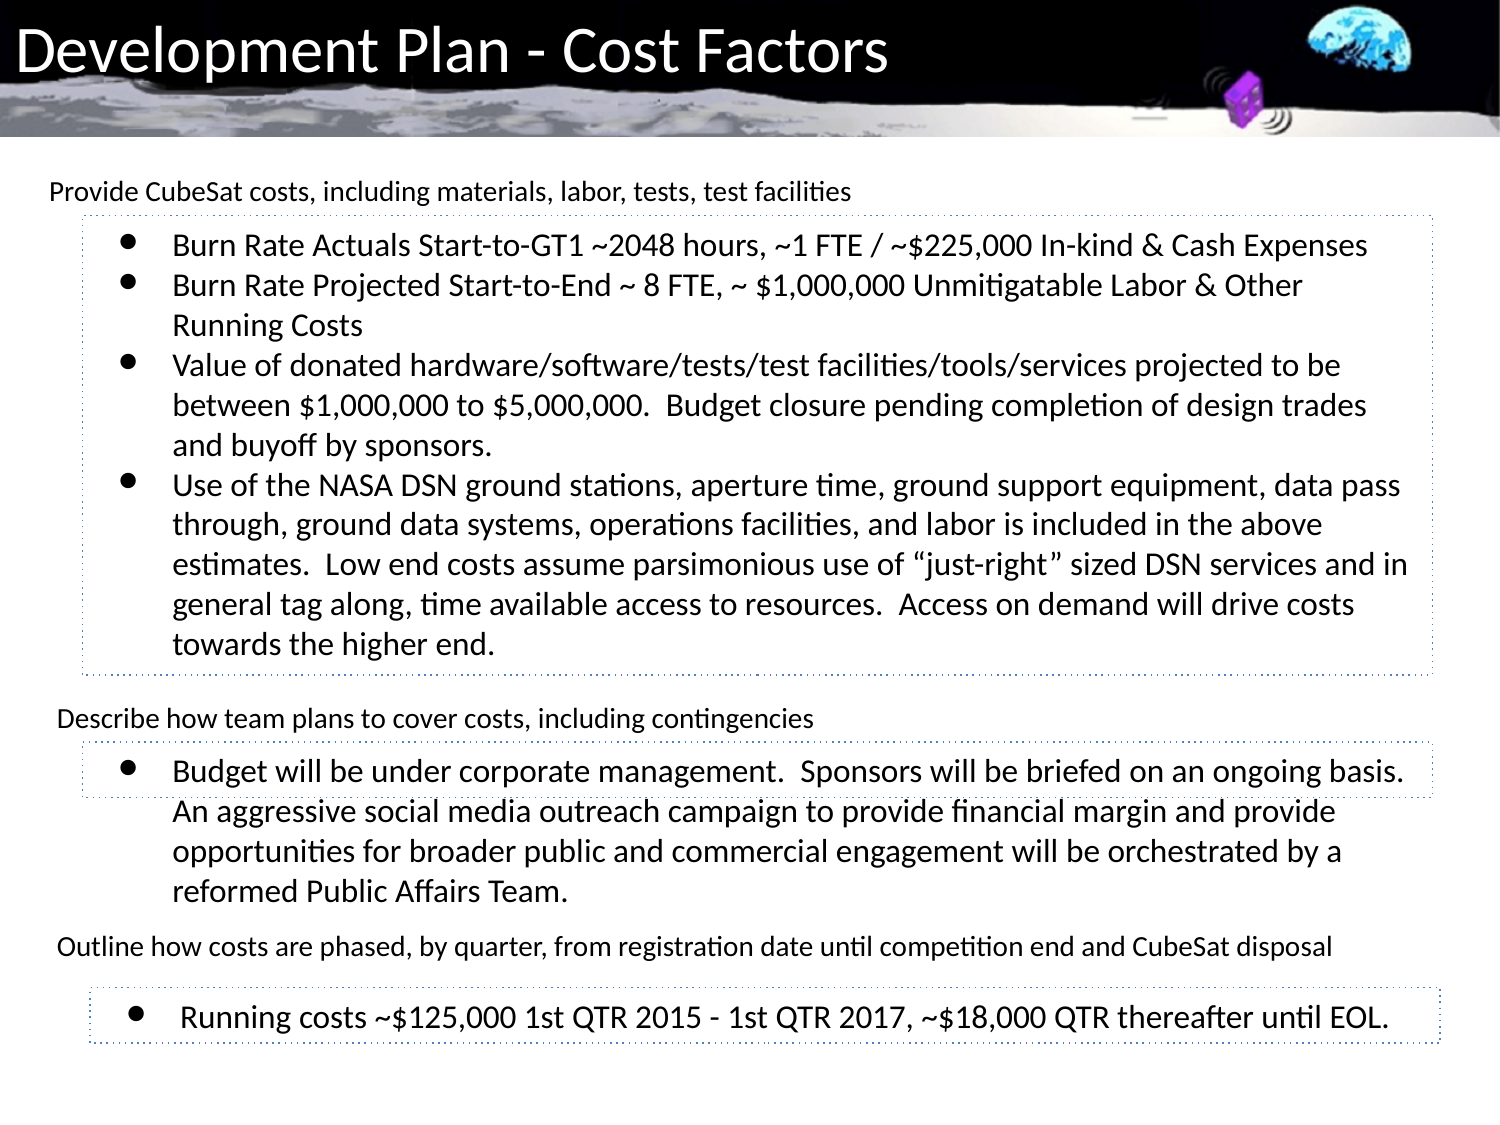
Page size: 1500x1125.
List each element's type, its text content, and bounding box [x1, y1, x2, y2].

picture [0, 0, 1500, 137]
text_box Outline how costs are phased, by quarter, from registration date until competition end and CubeSat disposal [41, 919, 1441, 970]
text_box Budget will be under corporate management. Sponsors will be briefed on an ongoing basis. An aggressive social media outreach campaign to provide financial margin and provide opportunities for broader public and commercial engagement will be orchestrated by a reformed Public Affairs Team. [82, 742, 1433, 798]
text_box Burn Rate Actuals Start-to-GT1 ~2048 hours, ~1 FTE / ~$225,000 In-kind & Cash Expenses Burn Rate Projected Start-to-End ~ 8 FTE, ~ $1,000,000 Unmitigatable Labor & Other Running Costs Value of donated hardware/software/tests/test facilities/tools/services projected to be between $1,000,000 to $5,000,000. Budget closure pending completion of design trades and buyoff by sponsors. Use of the NASA DSN ground stations, aperture time, ground support equipment, data pass through, ground data systems, operations facilities, and labor is included in the above estimates. Low end costs assume parsimonious use of “just-right” sized DSN services and in general tag along, time available access to resources. Access on demand will drive costs towards the higher end. [82, 215, 1433, 676]
text_box Describe how team plans to cover costs, including contingencies [41, 691, 1259, 743]
text_box Running costs ~$125,000 1st QTR 2015 - 1st QTR 2017, ~$18,000 QTR thereafter until EOL. [90, 987, 1441, 1044]
text_box Provide CubeSat costs, including materials, labor, tests, test facilities [34, 165, 1252, 216]
title Development Plan - Cost Factors [0, 0, 1085, 92]
